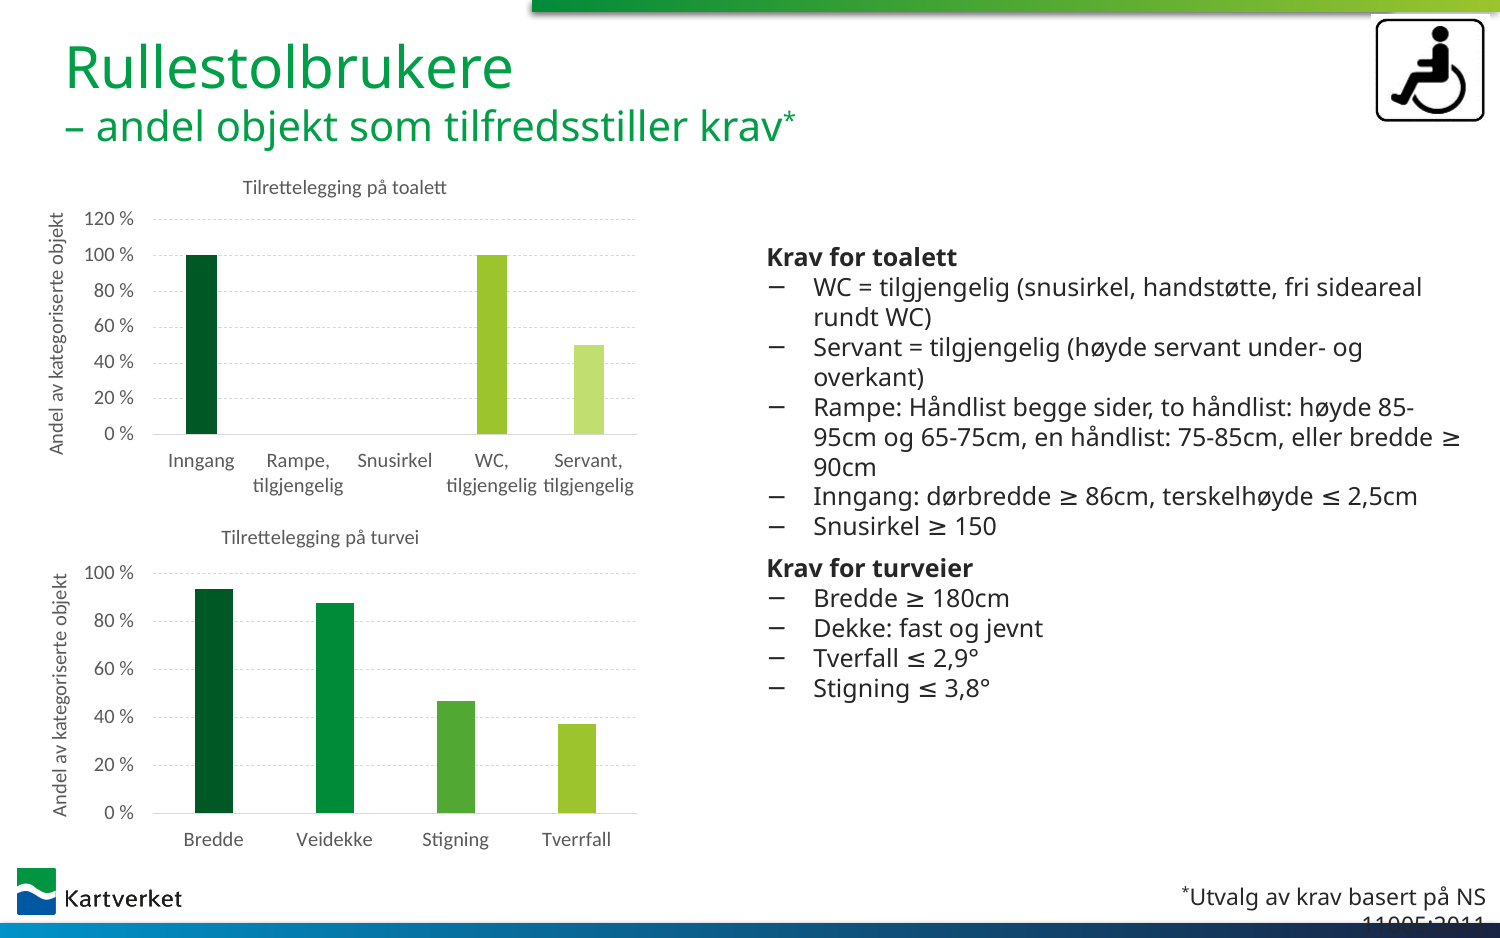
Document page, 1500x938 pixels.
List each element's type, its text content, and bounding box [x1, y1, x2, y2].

text_box Rullestolbrukere – andel objekt som tilfredsstiller krav* [49, 14, 1431, 158]
text_box Krav for turveier Bredde ≥ 180cm Dekke: fast og jevnt Tverfall ≤ 2,9° Stigning ≤ 3,8° [751, 545, 1483, 710]
picture [41, 520, 650, 859]
picture [41, 166, 650, 505]
text_box Krav for toalett WC = tilgjengelig (snusirkel, handstøtte, fri sideareal rundt WC) Servant = tilgjengelig (høyde servant under- og overkant) Rampe: Håndlist begge sider, to håndlist: høyde 85-95cm og 65-75cm, en håndlist: 75-85cm, eller bredde ≥ 90cm Inngang: dørbredde ≥ 86cm, terskelhøyde ≤ 2,5cm Snusirkel ≥ 150 [751, 234, 1483, 545]
picture [1371, 13, 1491, 127]
text_box *Utvalg av krav basert på NS 11005:2011 [1068, 873, 1500, 938]
